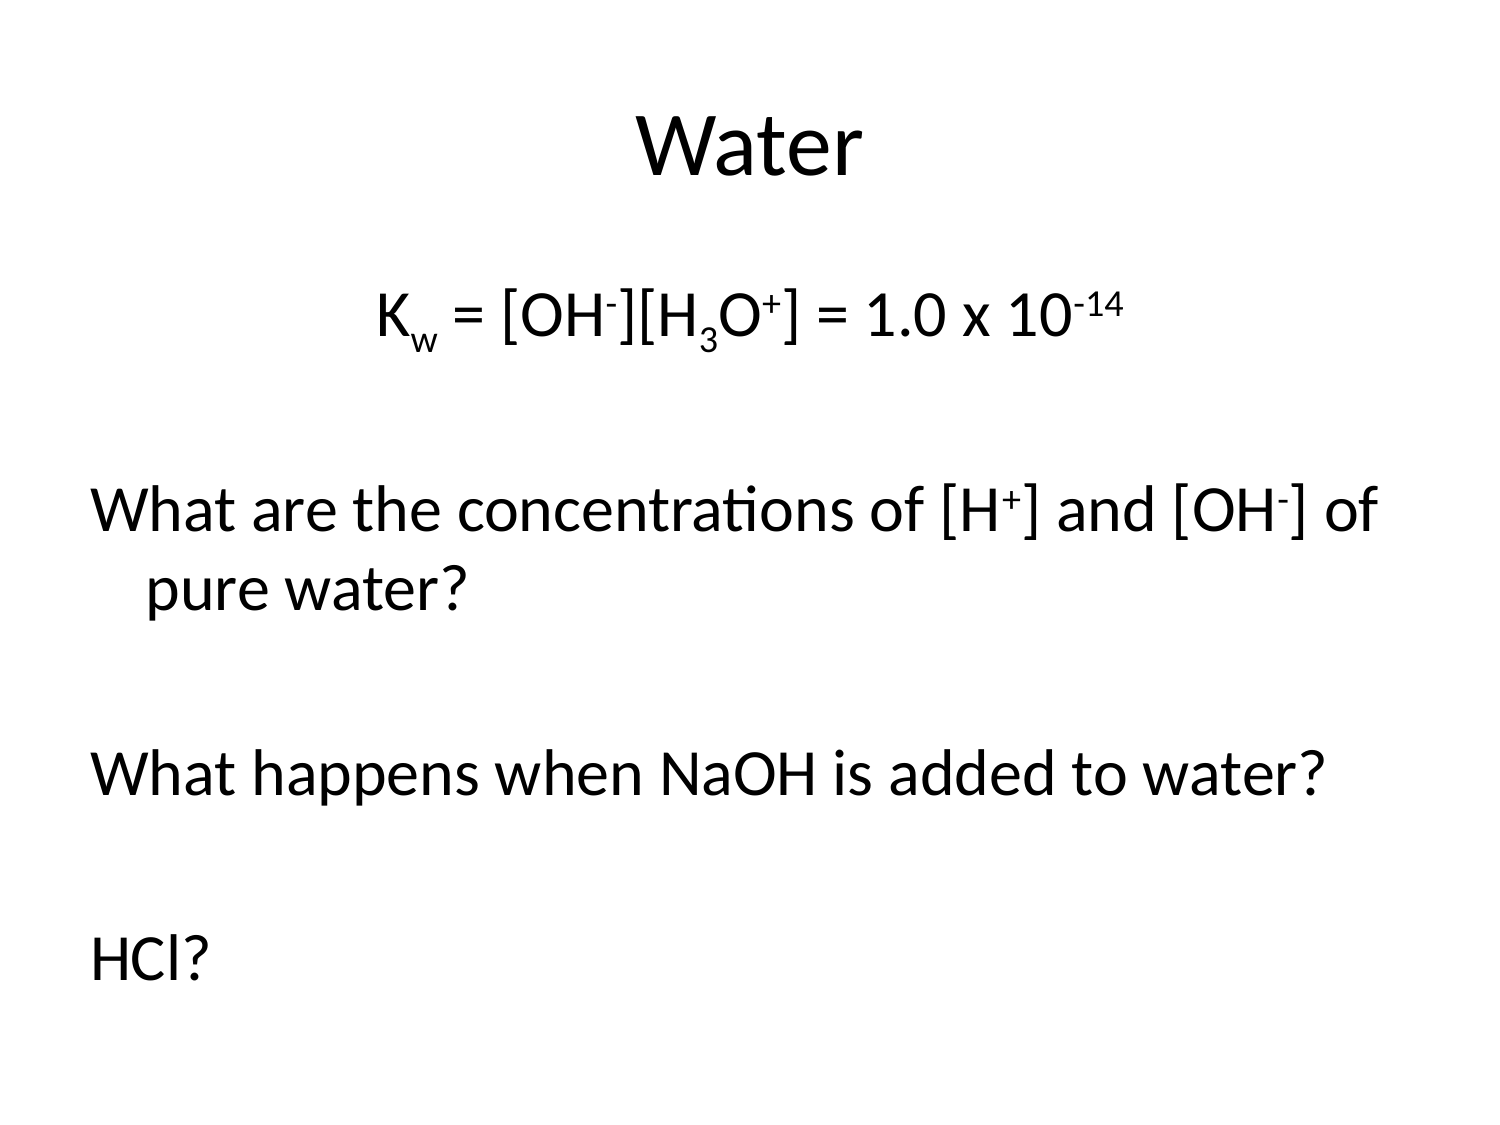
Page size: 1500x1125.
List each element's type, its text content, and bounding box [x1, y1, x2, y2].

title Water [75, 45, 1425, 233]
list Kw = [OH-][H3O+] = 1.0 x 10-14 What are the concentrations of [H+] and [OH-] of pure water? What happens when NaOH is added to water? HCl? [75, 262, 1425, 1005]
